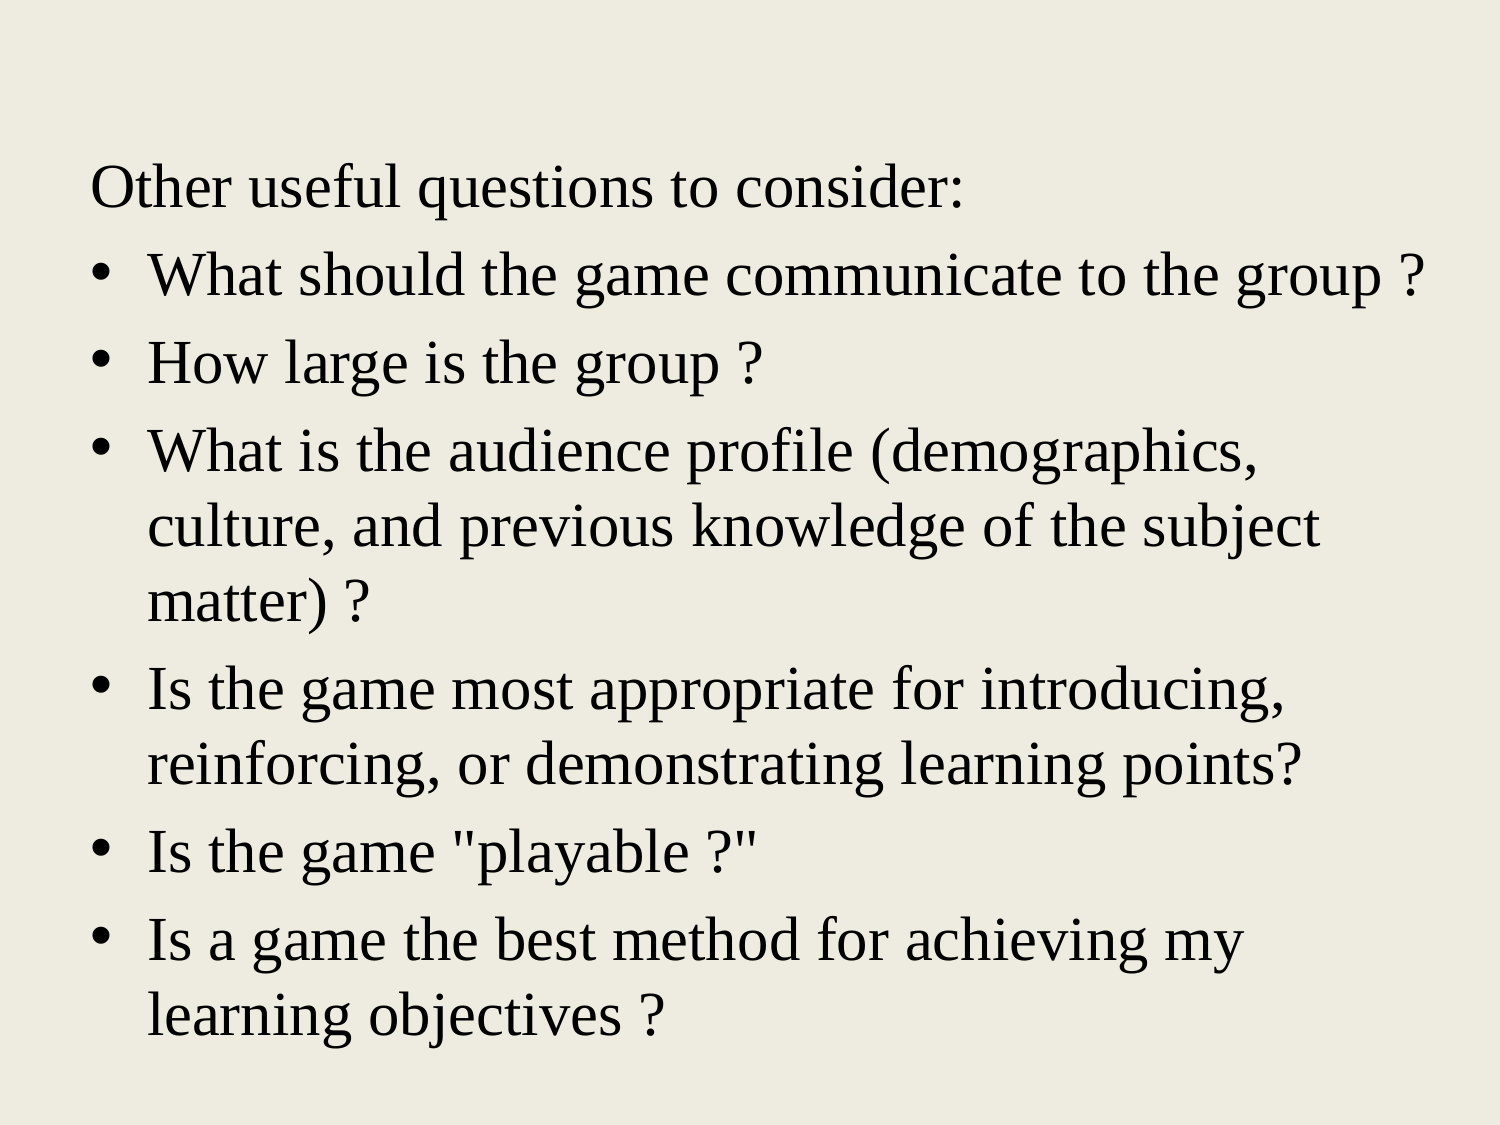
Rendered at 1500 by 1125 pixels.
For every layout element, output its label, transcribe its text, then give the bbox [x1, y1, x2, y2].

list Other useful questions to consider: What should the game communicate to the group ? How large is the group ? What is the audience profile (demographics, culture, and previous knowledge of the subject matter) ? Is the game most appropriate for introducing, reinforcing, or demonstrating learning points? Is the game "playable ?" Is a game the best method for achieving my learning objectives ? [75, 137, 1450, 1088]
